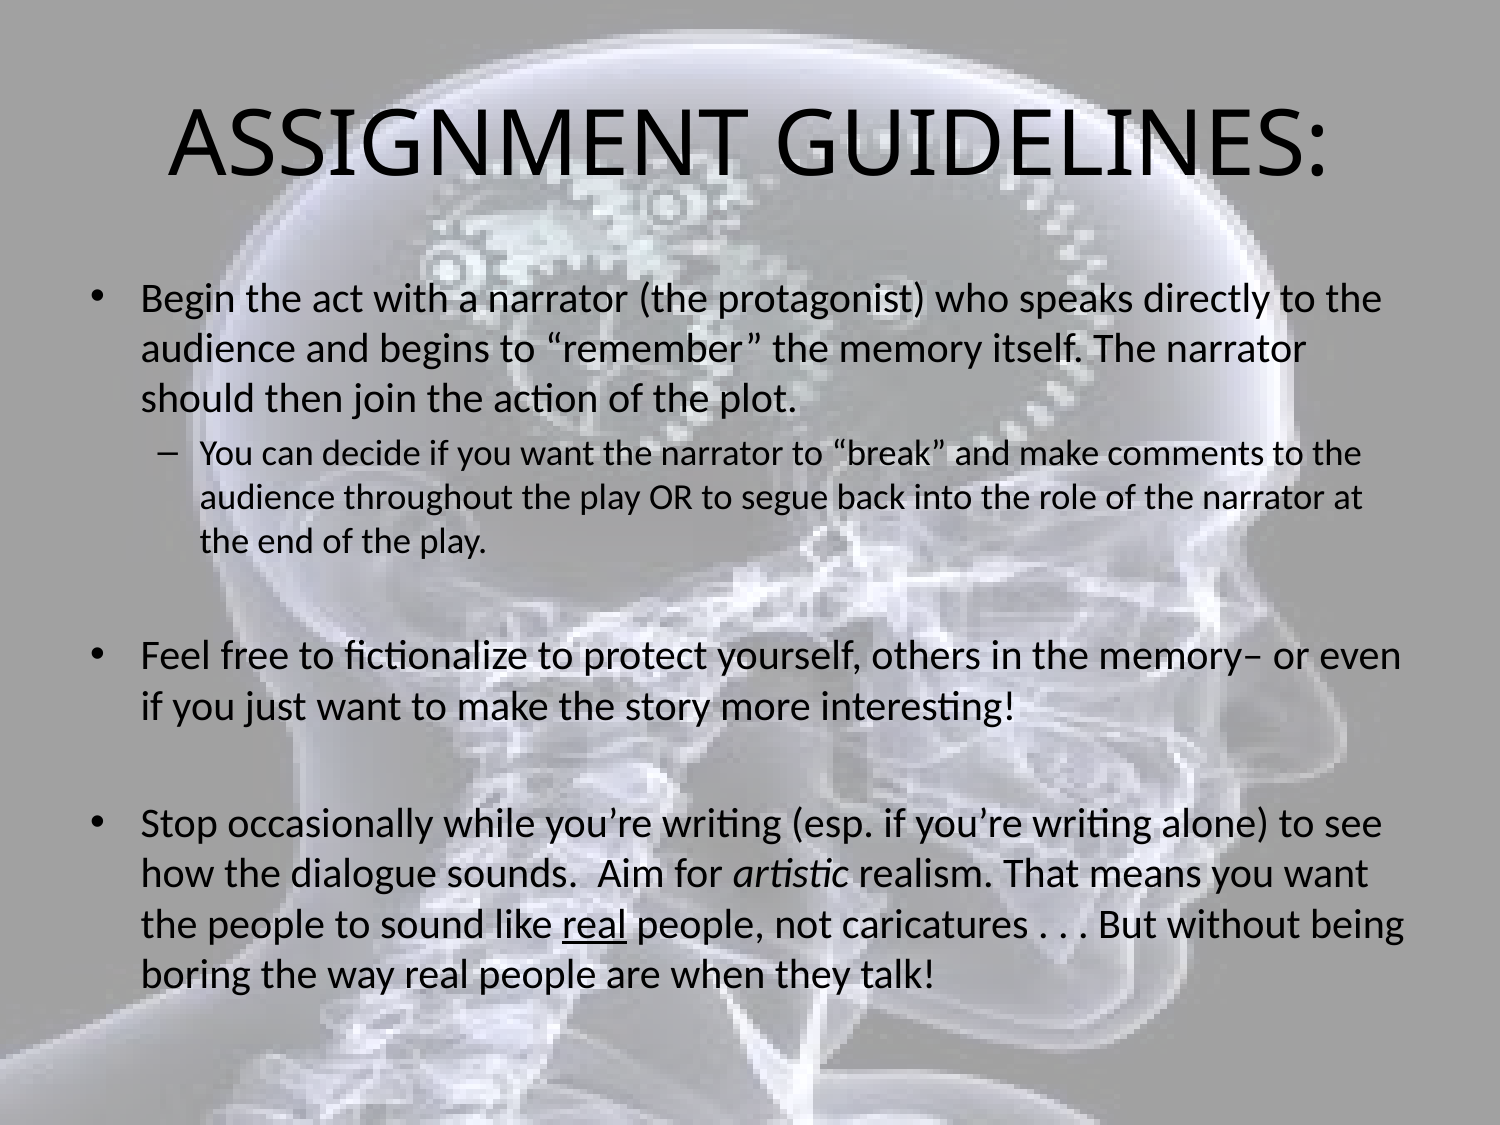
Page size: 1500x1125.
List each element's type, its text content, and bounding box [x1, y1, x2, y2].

list Begin the act with a narrator (the protagonist) who speaks directly to the audience and begins to “remember” the memory itself. The narrator should then join the action of the plot. You can decide if you want the narrator to “break” and make comments to the audience throughout the play OR to segue back into the role of the narrator at the end of the play. Feel free to fictionalize to protect yourself, others in the memory– or even if you just want to make the story more interesting! Stop occasionally while you’re writing (esp. if you’re writing alone) to see how the dialogue sounds. Aim for artistic realism. That means you want the people to sound like real people, not caricatures . . . But without being boring the way real people are when they talk! [75, 262, 1425, 1005]
title ASSIGNMENT GUIDELINES: [75, 45, 1425, 233]
